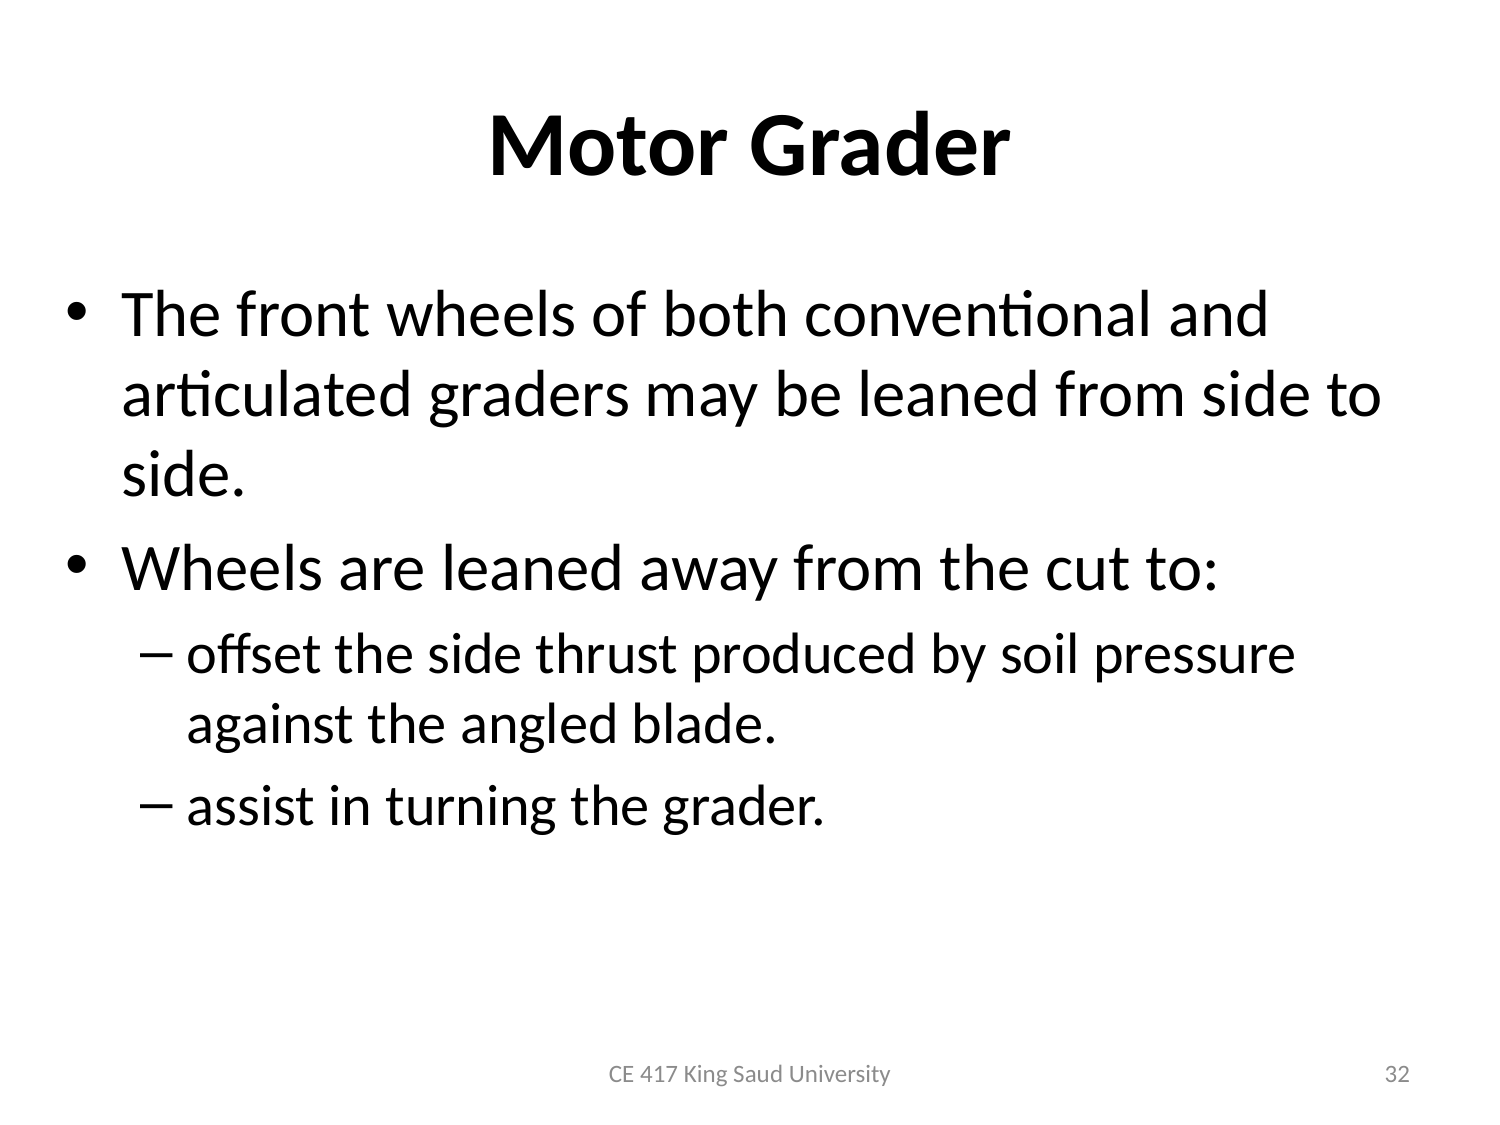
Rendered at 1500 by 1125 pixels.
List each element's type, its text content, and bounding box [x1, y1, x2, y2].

title Motor Grader [75, 45, 1425, 233]
list The front wheels of both conventional and articulated graders may be leaned from side to side. Wheels are leaned away from the cut to: offset the side thrust produced by soil pressure against the angled blade. assist in turning the grader. [50, 262, 1475, 1005]
footer CE 417 King Saud University [512, 1042, 988, 1103]
slide_number 32 [1074, 1042, 1425, 1103]
